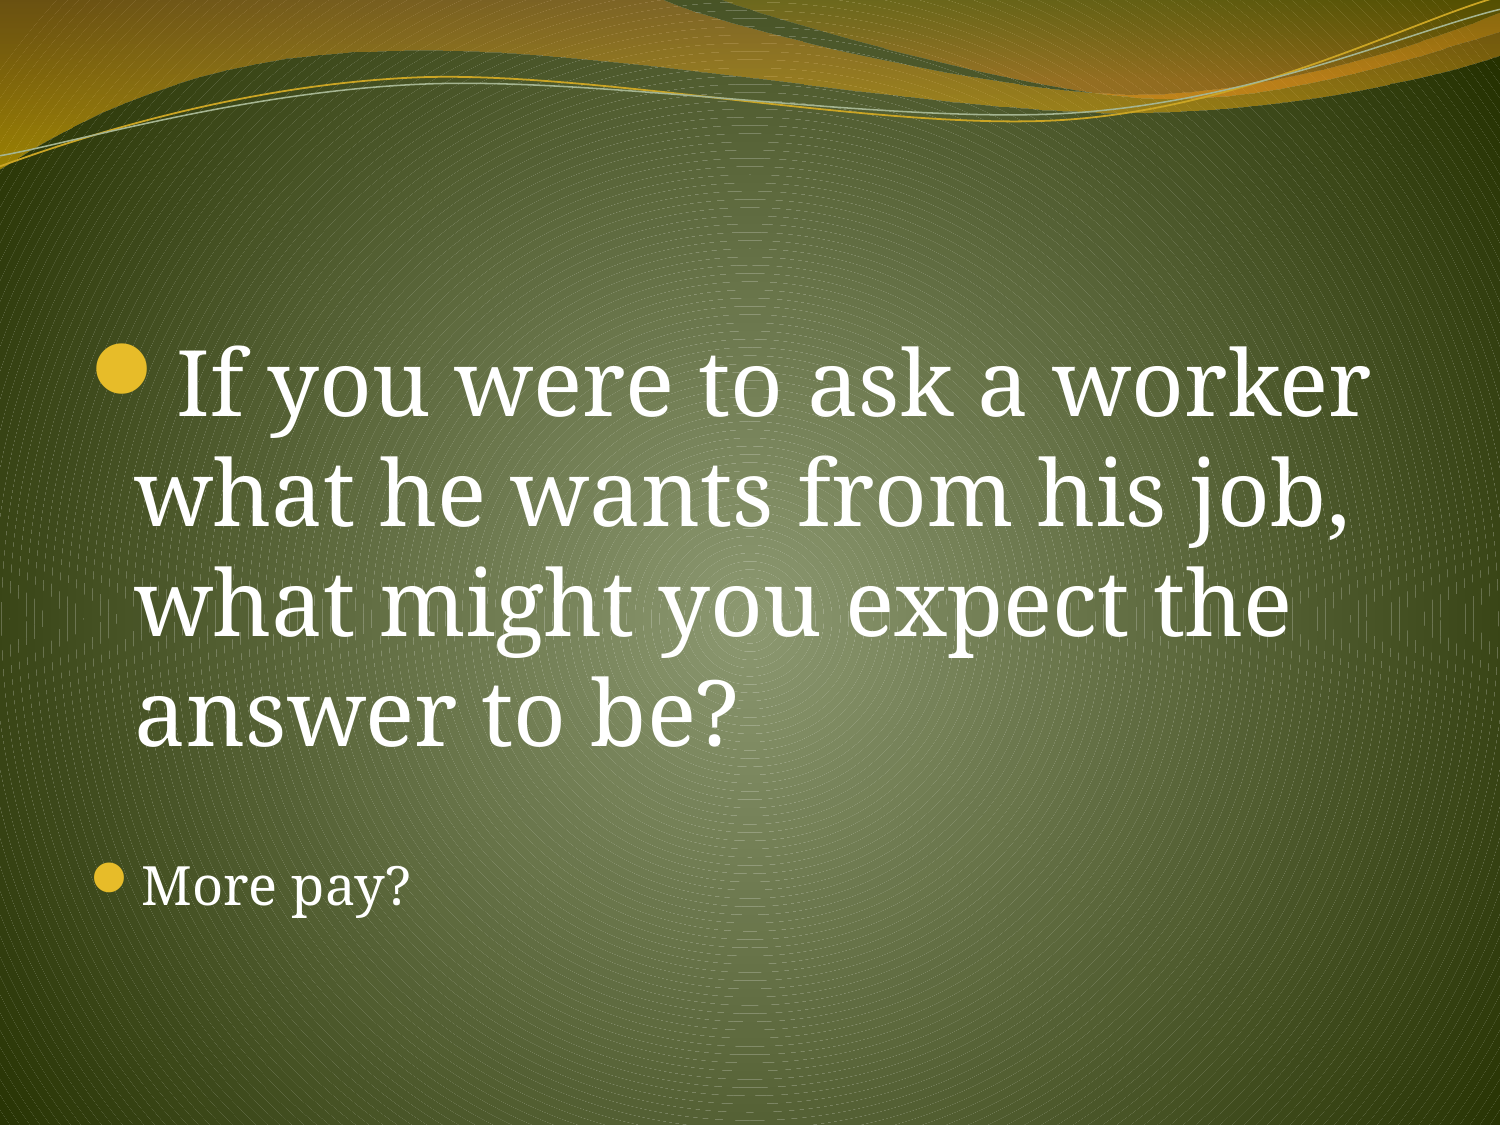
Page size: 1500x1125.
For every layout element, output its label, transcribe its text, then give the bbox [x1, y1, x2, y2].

list If you were to ask a worker what he wants from his job, what might you expect the answer to be? More pay? [75, 317, 1425, 1038]
